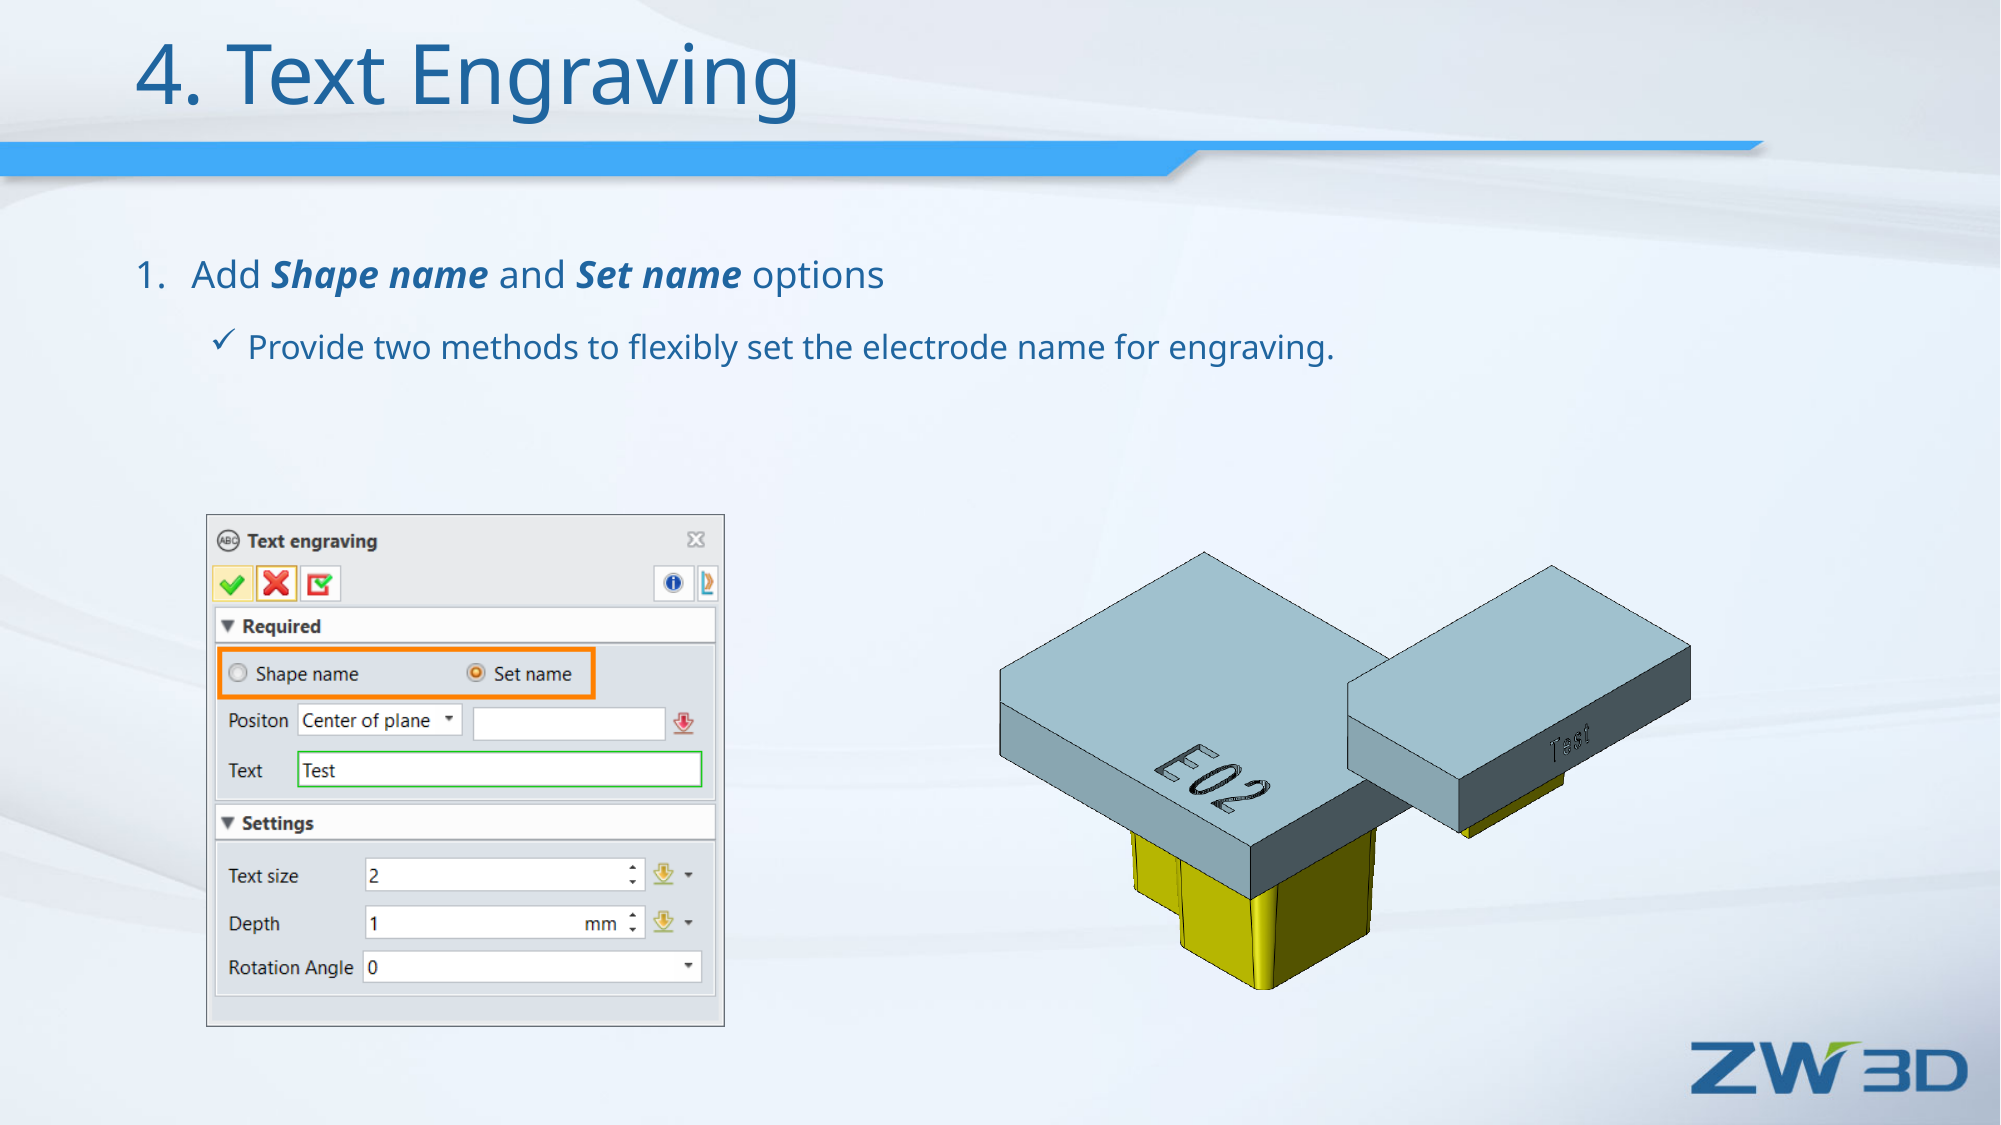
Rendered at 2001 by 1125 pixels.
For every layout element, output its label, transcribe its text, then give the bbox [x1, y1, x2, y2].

title 4. Text Engraving [120, 20, 1961, 135]
picture [0, 0, 2001, 1125]
list Add Shape name and Set name options Provide two methods to flexibly set the electrode name for engraving. [120, 221, 1768, 552]
